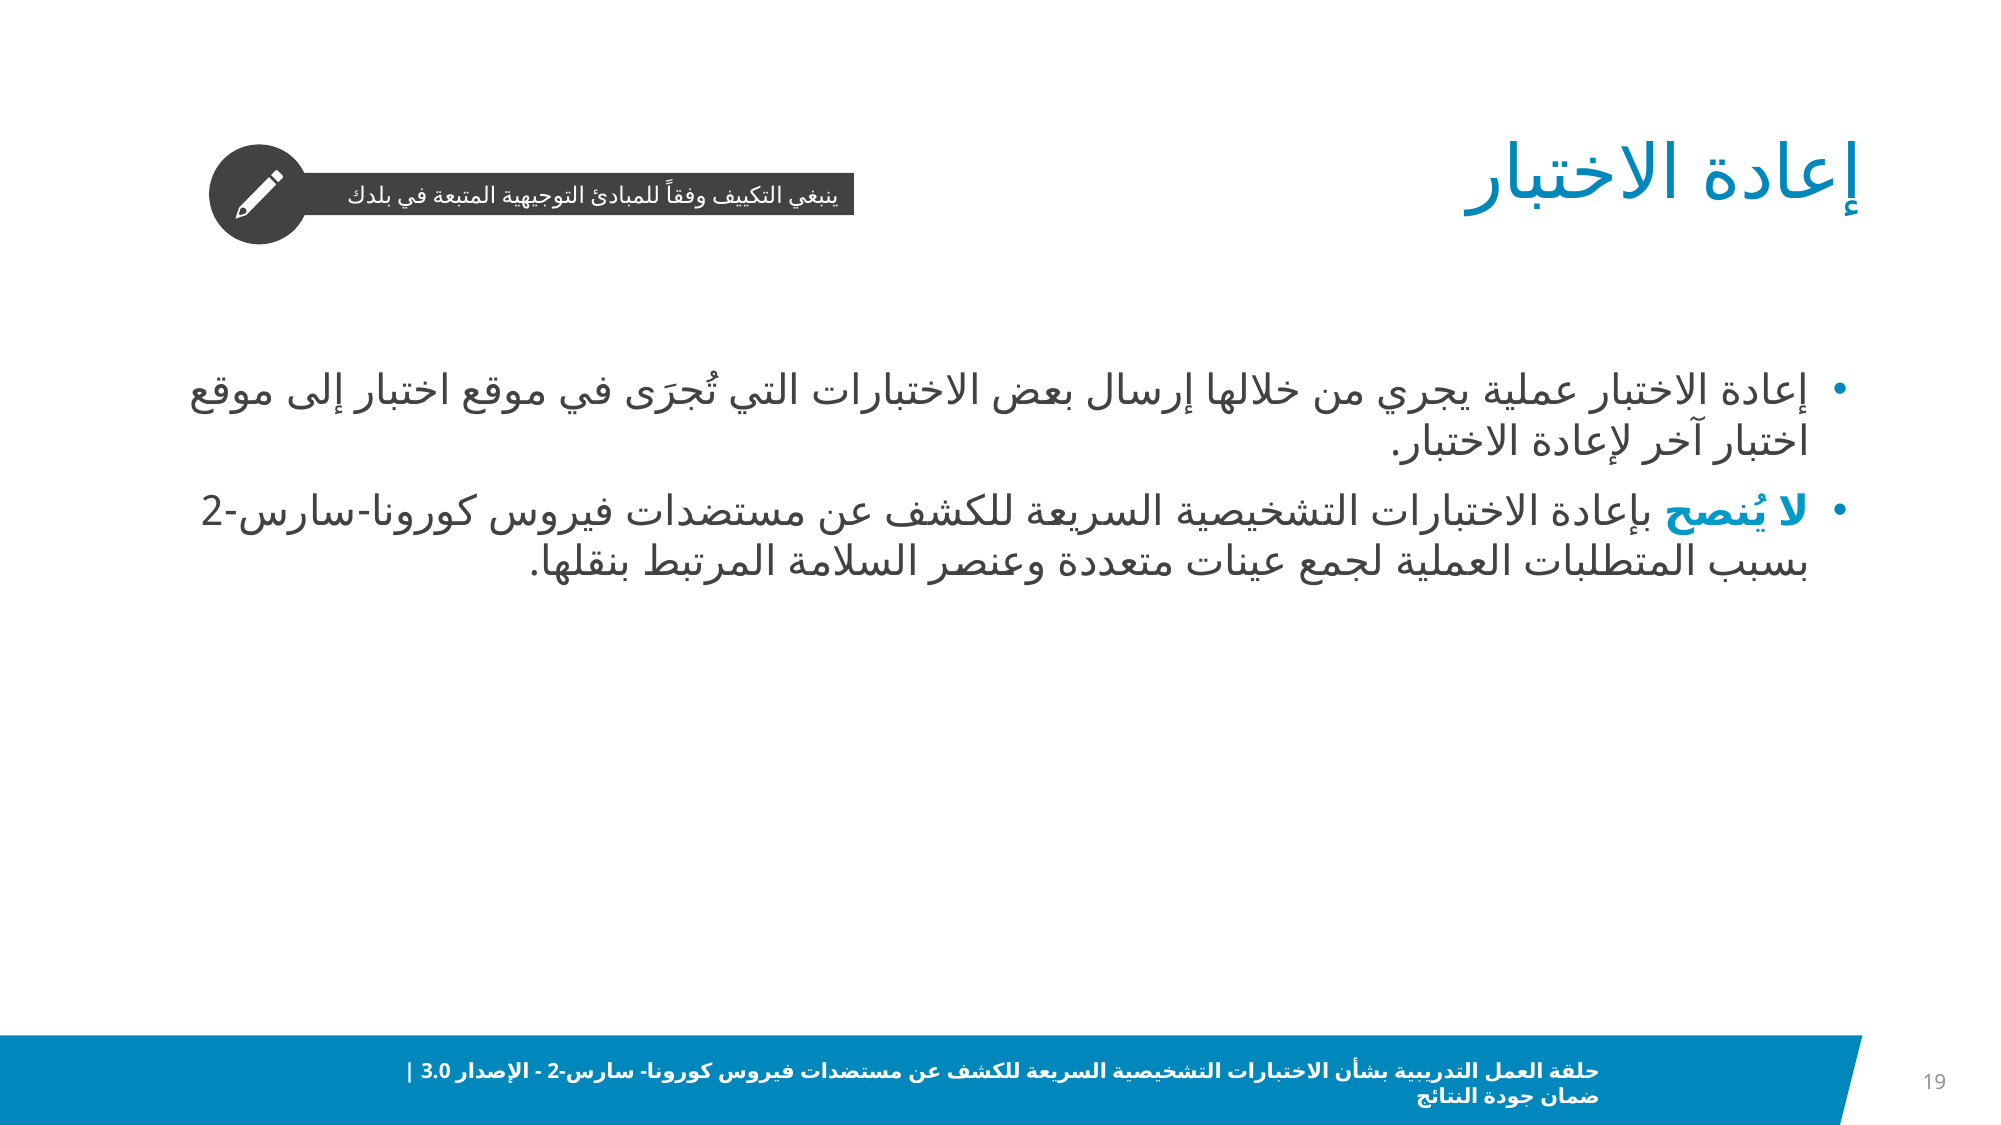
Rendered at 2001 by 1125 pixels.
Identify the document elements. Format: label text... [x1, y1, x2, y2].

slide_number 19 [1862, 1035, 1947, 1125]
list إعادة الاختبار عملية يجري من خلالها إرسال بعض الاختبارات التي تُجرَى في موقع اختبار إلى موقع اختبار آخر لإعادة الاختبار. لا يُنصح بإعادة الاختبارات التشخيصية السريعة للكشف عن مستضدات فيروس كورونا-سارس-2 بسبب المتطلبات العملية لجمع عينات متعددة وعنصر السلامة المرتبط بنقلها. [137, 284, 1863, 1014]
footer حلقة العمل التدريبية بشأن الاختبارات التشخيصية السريعة للكشف عن مستضدات فيروس كورونا- سارس-2 - الإصدار 3.0 | ضمان جودة النتائج [399, 1041, 1600, 1124]
title إعادة الاختبار [137, 59, 1863, 215]
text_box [210, 145, 854, 244]
